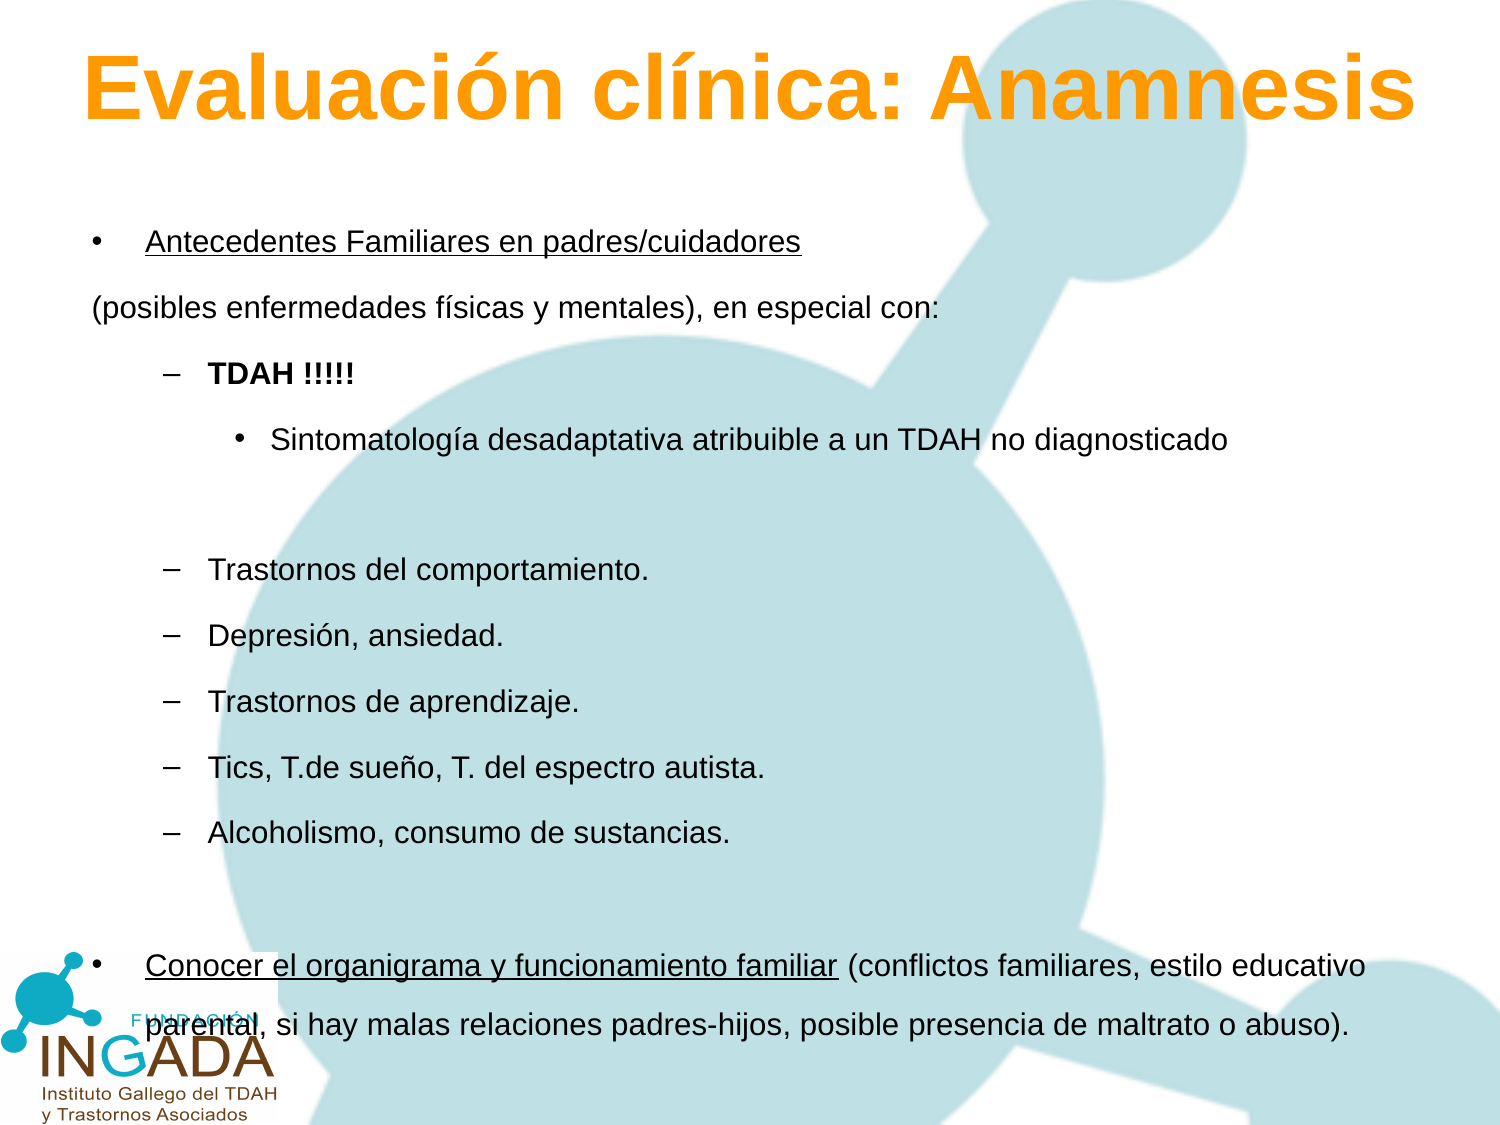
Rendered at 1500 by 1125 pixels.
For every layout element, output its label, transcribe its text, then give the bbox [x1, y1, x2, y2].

list Antecedentes Familiares en padres/cuidadores (posibles enfermedades físicas y mentales), en especial con: TDAH !!!!! Sintomatología desadaptativa atribuible a un TDAH no diagnosticado Trastornos del comportamiento. Depresión, ansiedad. Trastornos de aprendizaje. Tics, T.de sueño, T. del espectro autista. Alcoholismo, consumo de sustancias. Conocer el organigrama y funcionamiento familiar (conflictos familiares, estilo educativo parental, si hay malas relaciones padres-hijos, posible presencia de maltrato o abuso). [76, 152, 1458, 1051]
picture [1, 952, 278, 1124]
text_box Evaluación clínica: Anamnesis [67, 20, 1435, 146]
